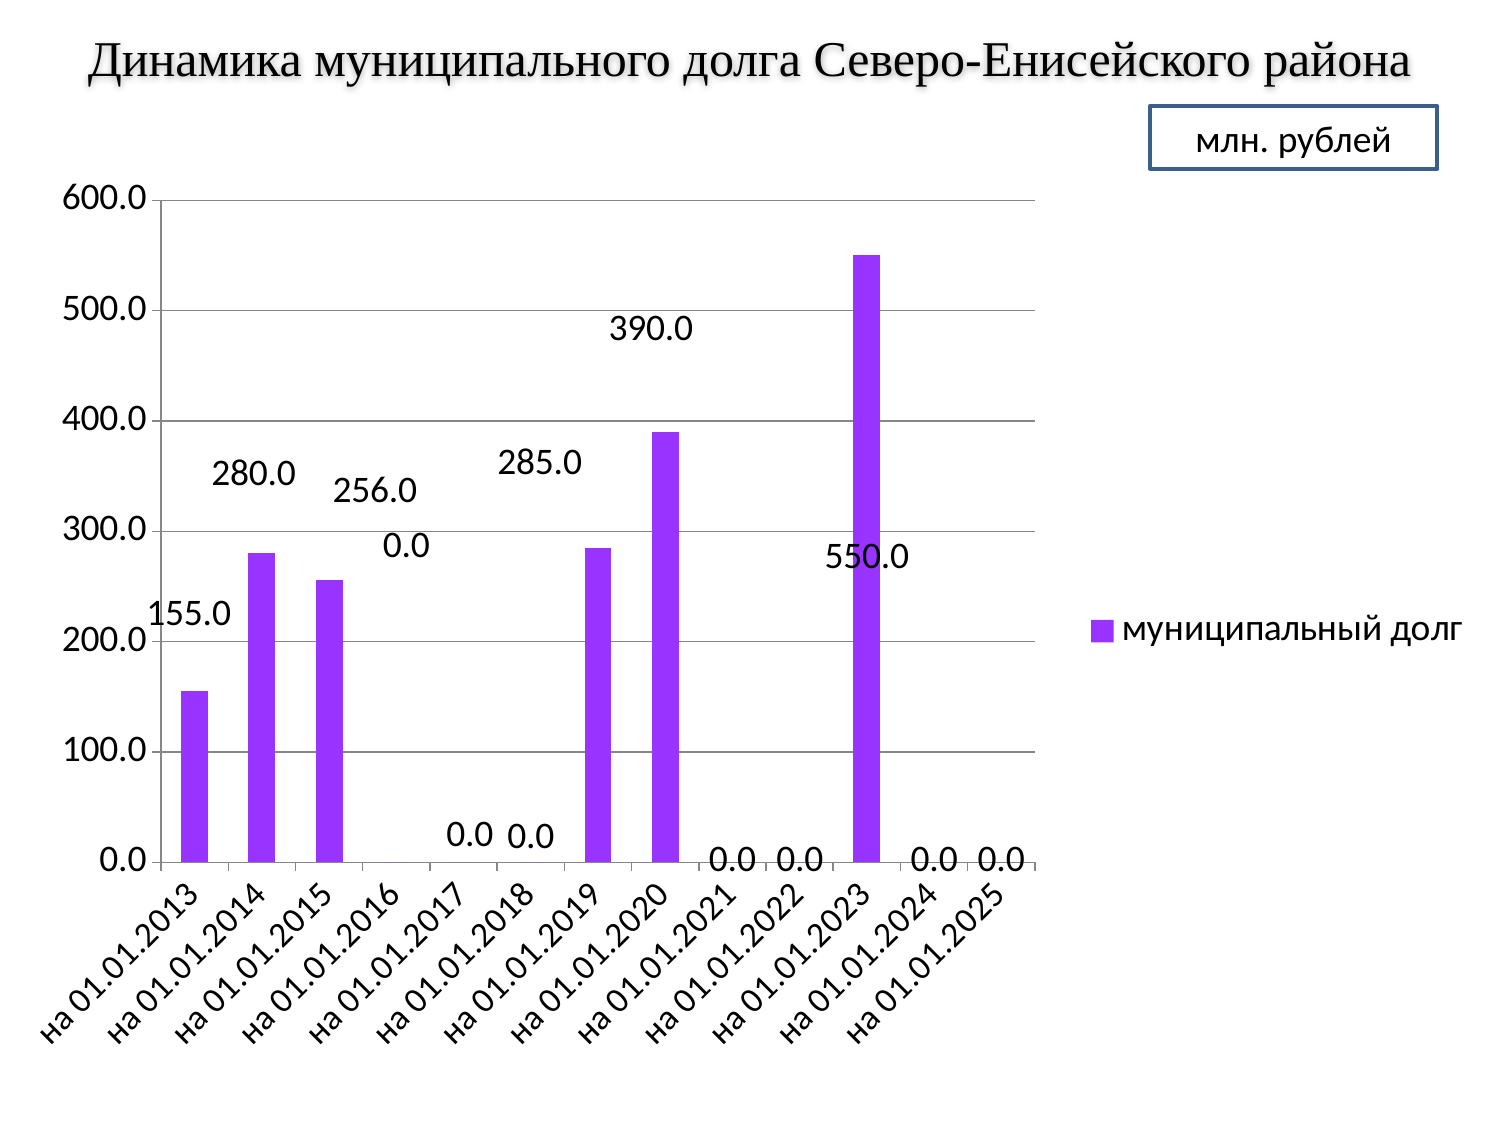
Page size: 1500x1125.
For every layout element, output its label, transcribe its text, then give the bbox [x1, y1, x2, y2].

chart [24, 174, 1488, 1088]
title Динамика муниципального долга Северо-Енисейского района [0, 0, 1500, 113]
text_box млн. рублей [1148, 104, 1439, 171]
